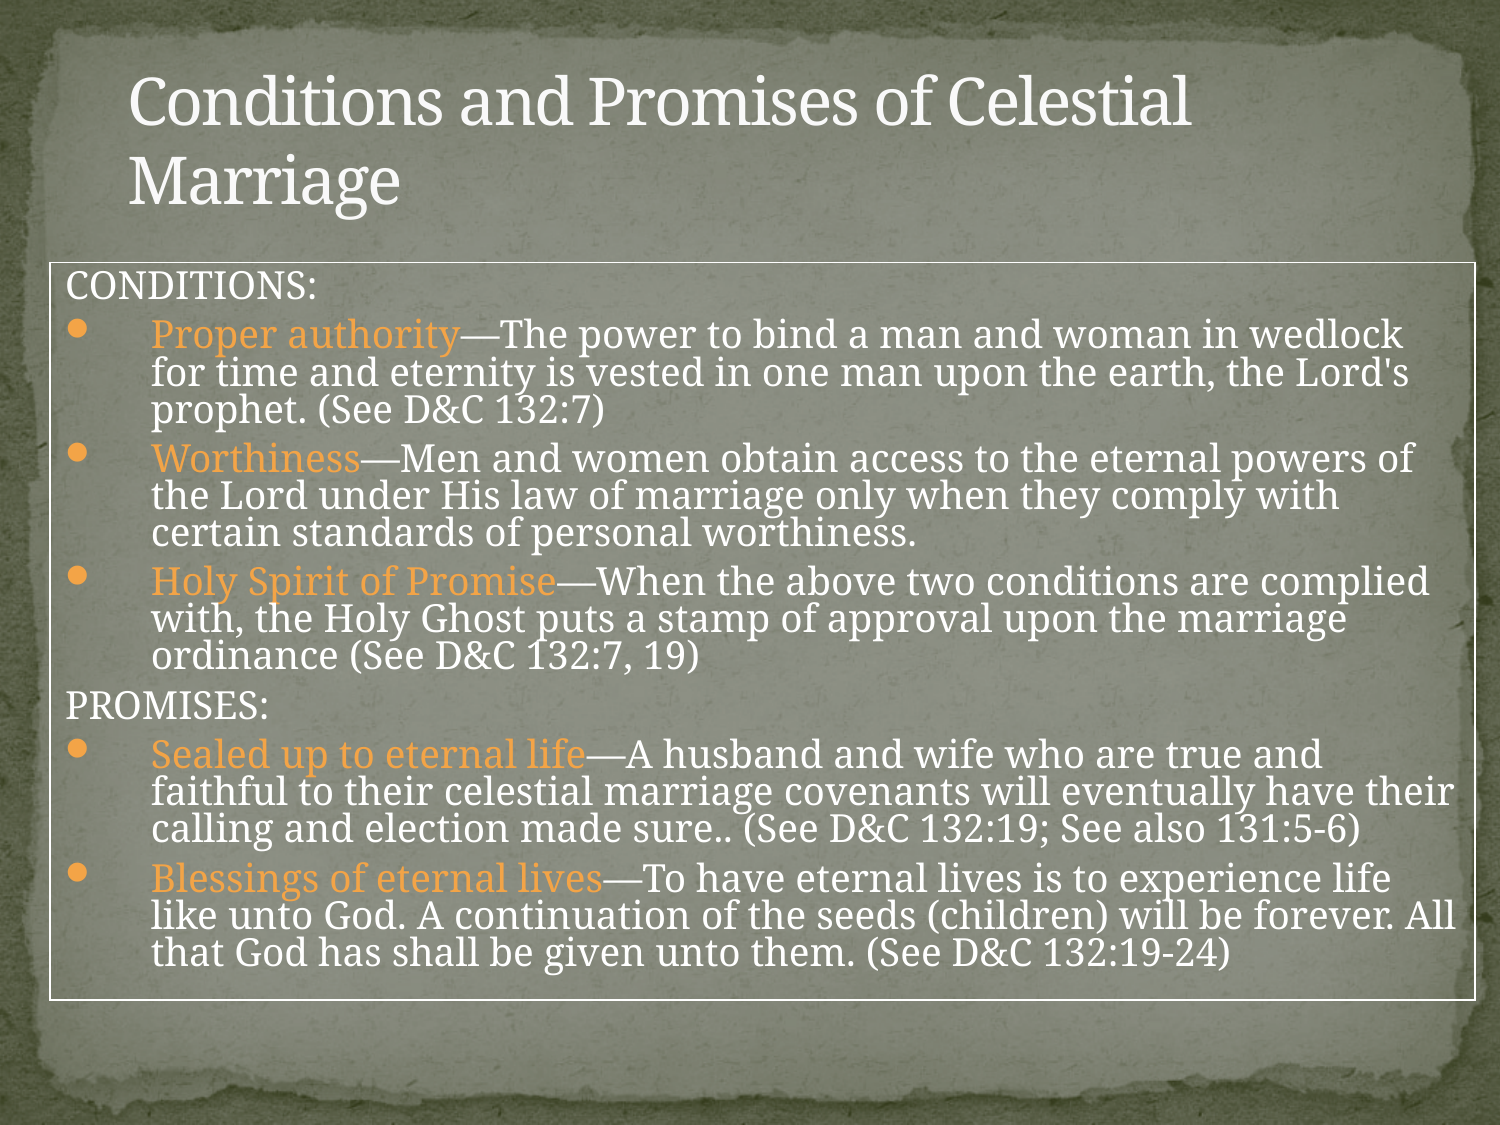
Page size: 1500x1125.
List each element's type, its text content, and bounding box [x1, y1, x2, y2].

list CONDITIONS: Proper authority—The power to bind a man and woman in wedlock for time and eternity is vested in one man upon the earth, the Lord's prophet. (See D&C 132:7) Worthiness—Men and women obtain access to the eternal powers of the Lord under His law of marriage only when they comply with certain standards of personal worthiness. Holy Spirit of Promise—When the above two conditions are complied with, the Holy Ghost puts a stamp of approval upon the marriage ordinance (See D&C 132:7, 19) PROMISES: Sealed up to eternal life—A husband and wife who are true and faithful to their celestial marriage covenants will eventually have their calling and election made sure.. (See D&C 132:19; See also 131:5-6) Blessings of eternal lives—To have eternal lives is to experience life like unto God. A continuation of the seeds (children) will be forever. All that God has shall be given unto them. (See D&C 132:19-24) [49, 262, 1476, 1001]
title Conditions and Promises of Celestial Marriage [112, 49, 1388, 225]
